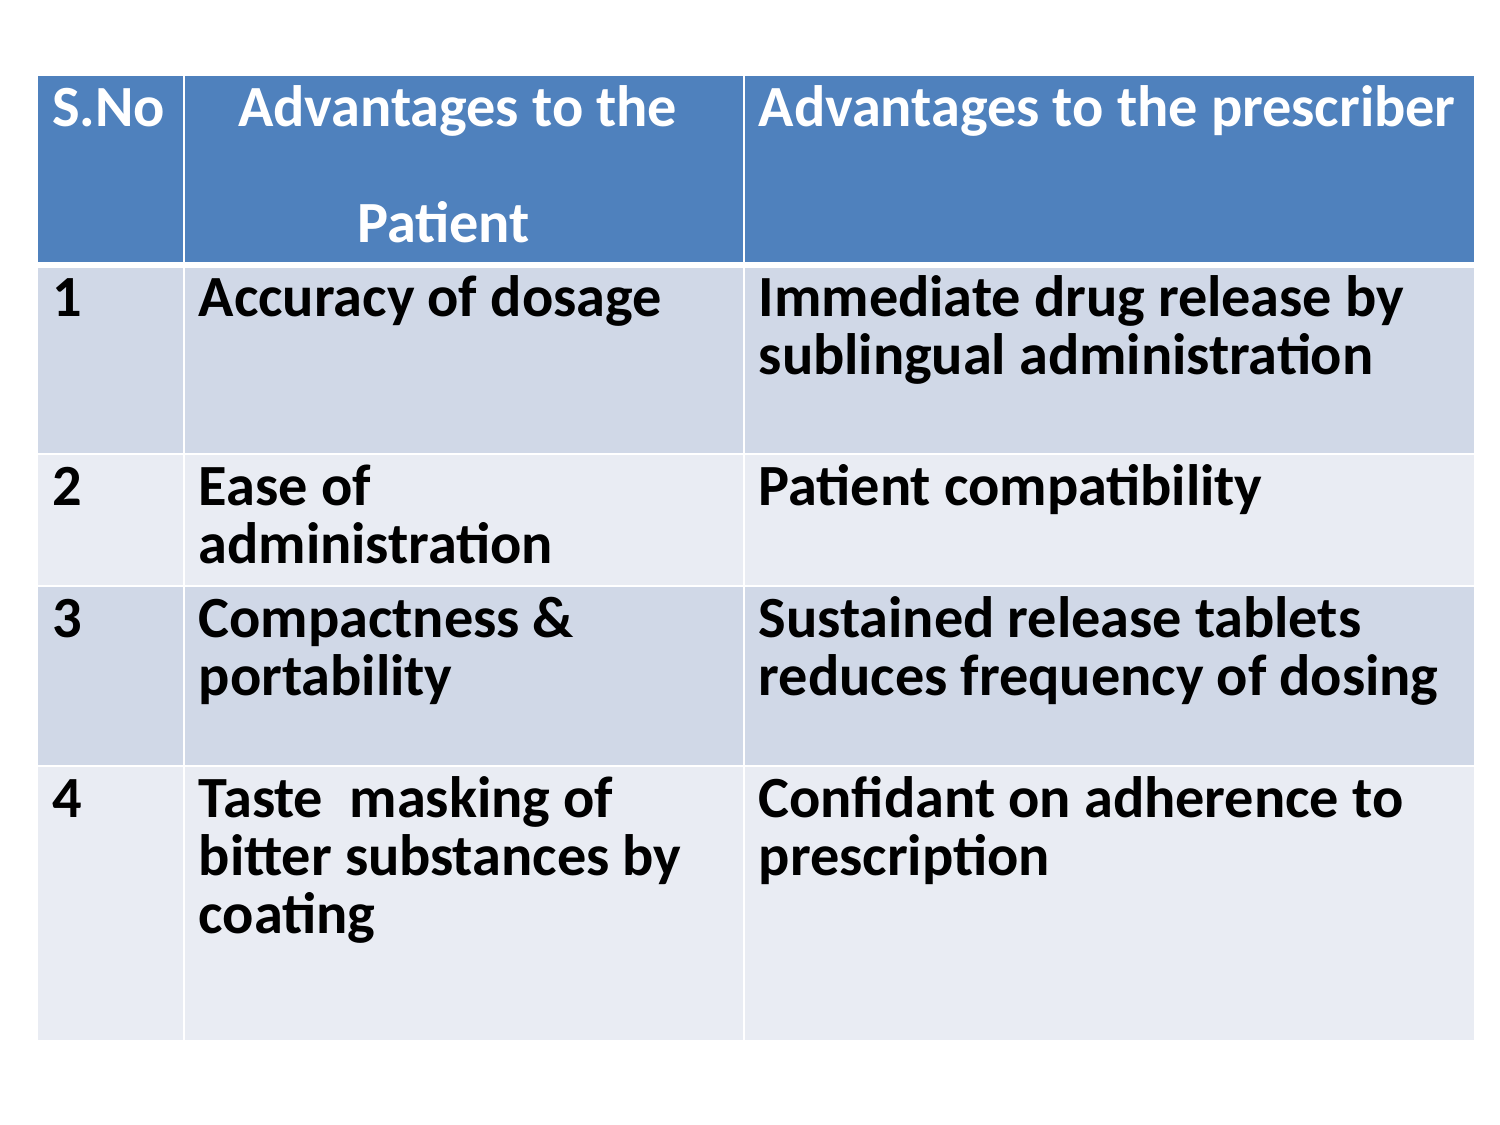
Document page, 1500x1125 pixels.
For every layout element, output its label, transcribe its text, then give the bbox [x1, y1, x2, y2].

table_cell Sustained release tablets reduces frequency of dosing [745, 587, 1474, 765]
table_cell 4 [38, 767, 183, 1040]
table_cell Taste masking of bitter substances by coating [185, 767, 743, 1040]
table_cell Confidant on adherence to prescription [745, 767, 1474, 1040]
table_cell Patient compatibility [745, 455, 1474, 585]
table_cell 1 [38, 268, 183, 453]
table_header Advantages to the Patient [185, 76, 743, 262]
table_cell Ease of administration [185, 455, 743, 585]
table_cell Compactness & portability [185, 587, 743, 765]
table_header Advantages to the prescriber [745, 76, 1474, 262]
table_cell 2 [38, 455, 183, 585]
table_cell Accuracy of dosage [185, 268, 743, 453]
table_cell 3 [38, 587, 183, 765]
table_cell Immediate drug release by sublingual administration [745, 268, 1474, 453]
table_header S.No [38, 76, 183, 262]
